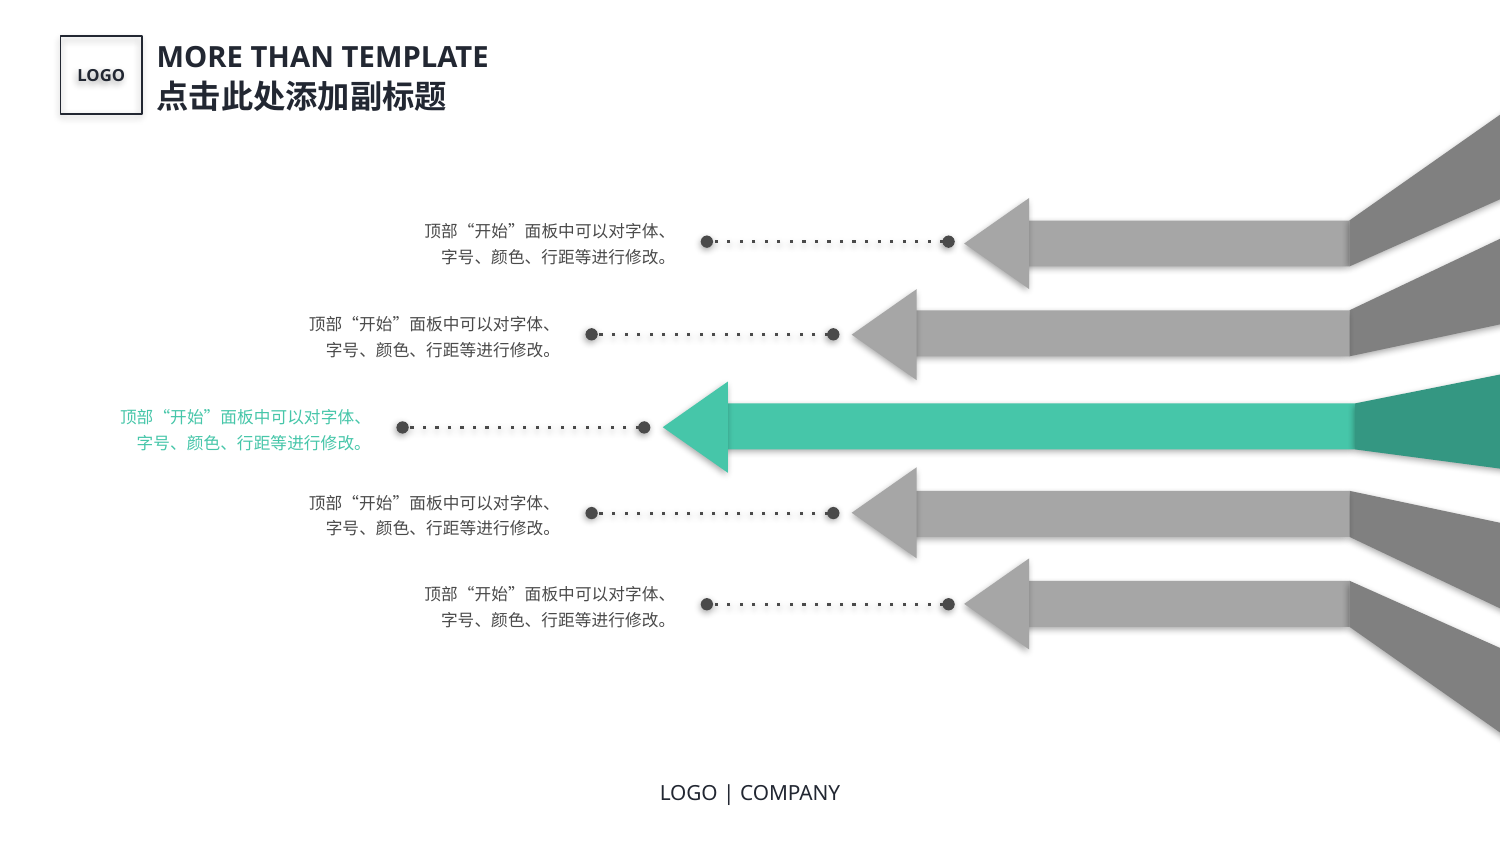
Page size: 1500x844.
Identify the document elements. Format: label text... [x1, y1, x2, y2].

text_box 顶部“开始”面板中可以对字体、字号、颜色、行距等进行修改。 [280, 479, 575, 546]
text_box LOGO [60, 35, 143, 115]
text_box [963, 107, 1500, 225]
text_box 顶部“开始”面板中可以对字体、字号、颜色、行距等进行修改。 [396, 207, 691, 275]
text_box MORE THAN TEMPLATE 点击此处添加副标题 [141, 27, 514, 123]
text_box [851, 483, 1500, 621]
text_box LOGO | COMPANY [588, 777, 912, 812]
text_box 顶部“开始”面板中可以对字体、字号、颜色、行距等进行修改。 [396, 570, 691, 637]
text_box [851, 226, 1500, 364]
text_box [963, 630, 1500, 740]
text_box 顶部“开始”面板中可以对字体、字号、颜色、行距等进行修改。 [91, 393, 386, 461]
text_box 顶部“开始”面板中可以对字体、字号、颜色、行距等进行修改。 [280, 300, 575, 368]
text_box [662, 365, 1500, 475]
